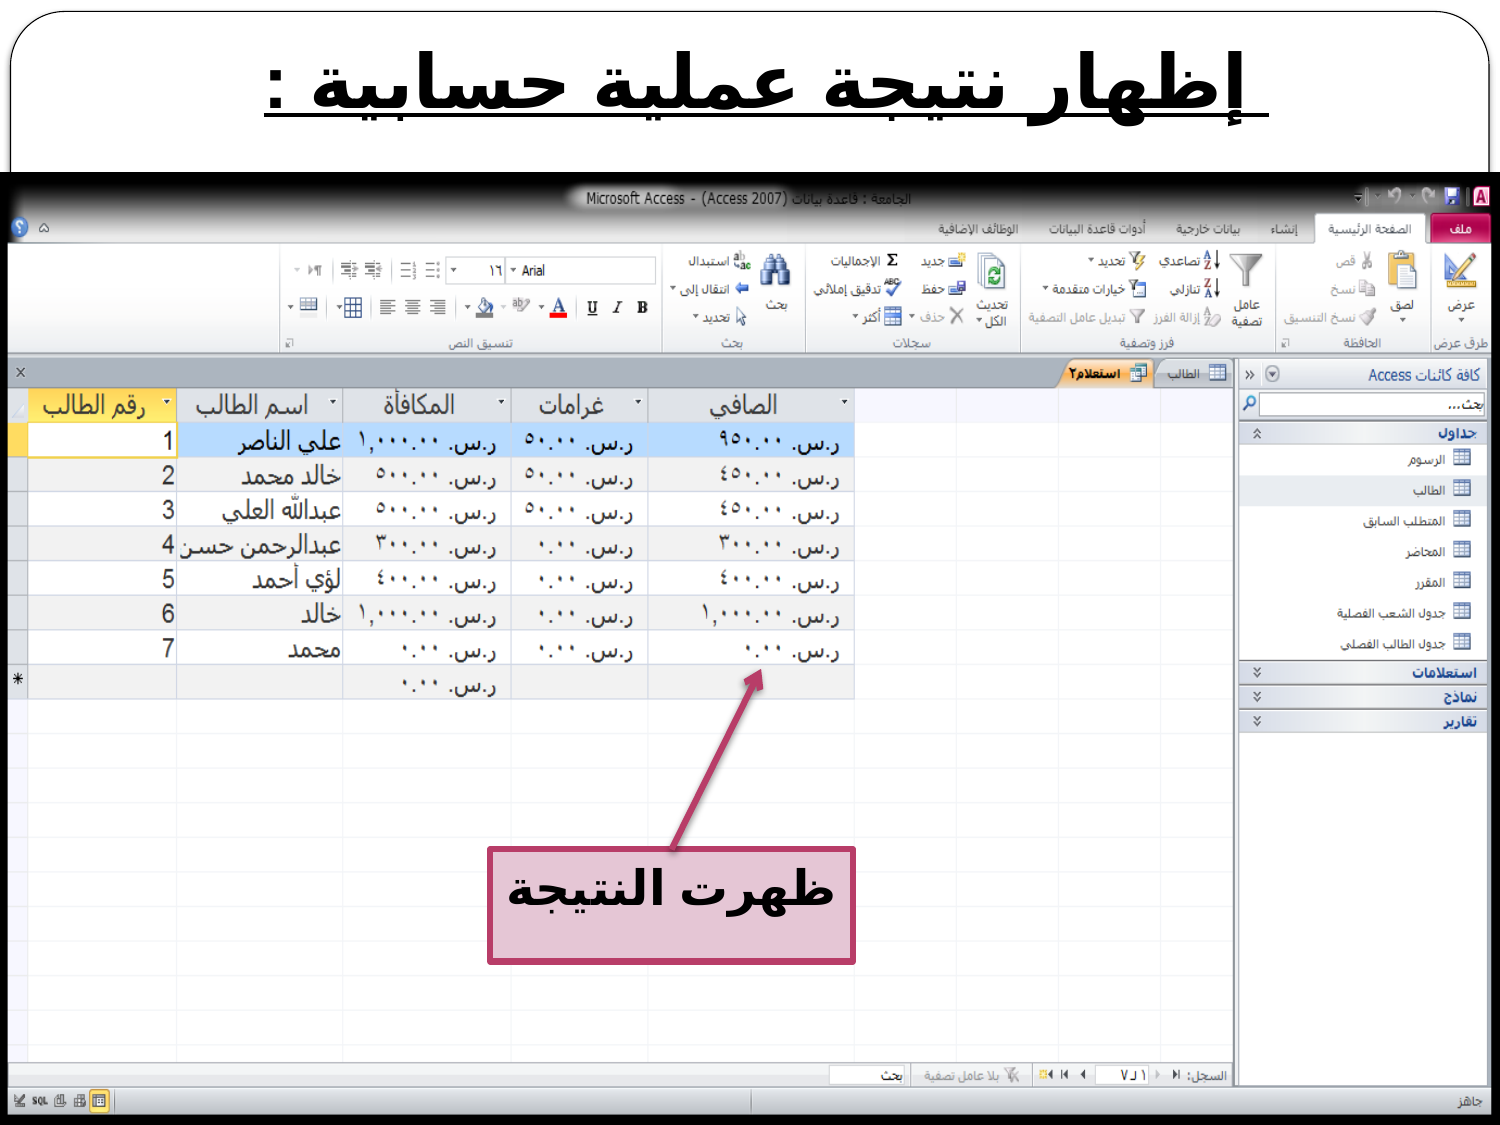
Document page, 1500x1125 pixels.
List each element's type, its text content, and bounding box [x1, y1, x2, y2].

text_box إظهار نتيجة عملية حسابية : [53, 26, 1459, 149]
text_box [671, 668, 762, 850]
picture [0, 172, 1500, 1125]
